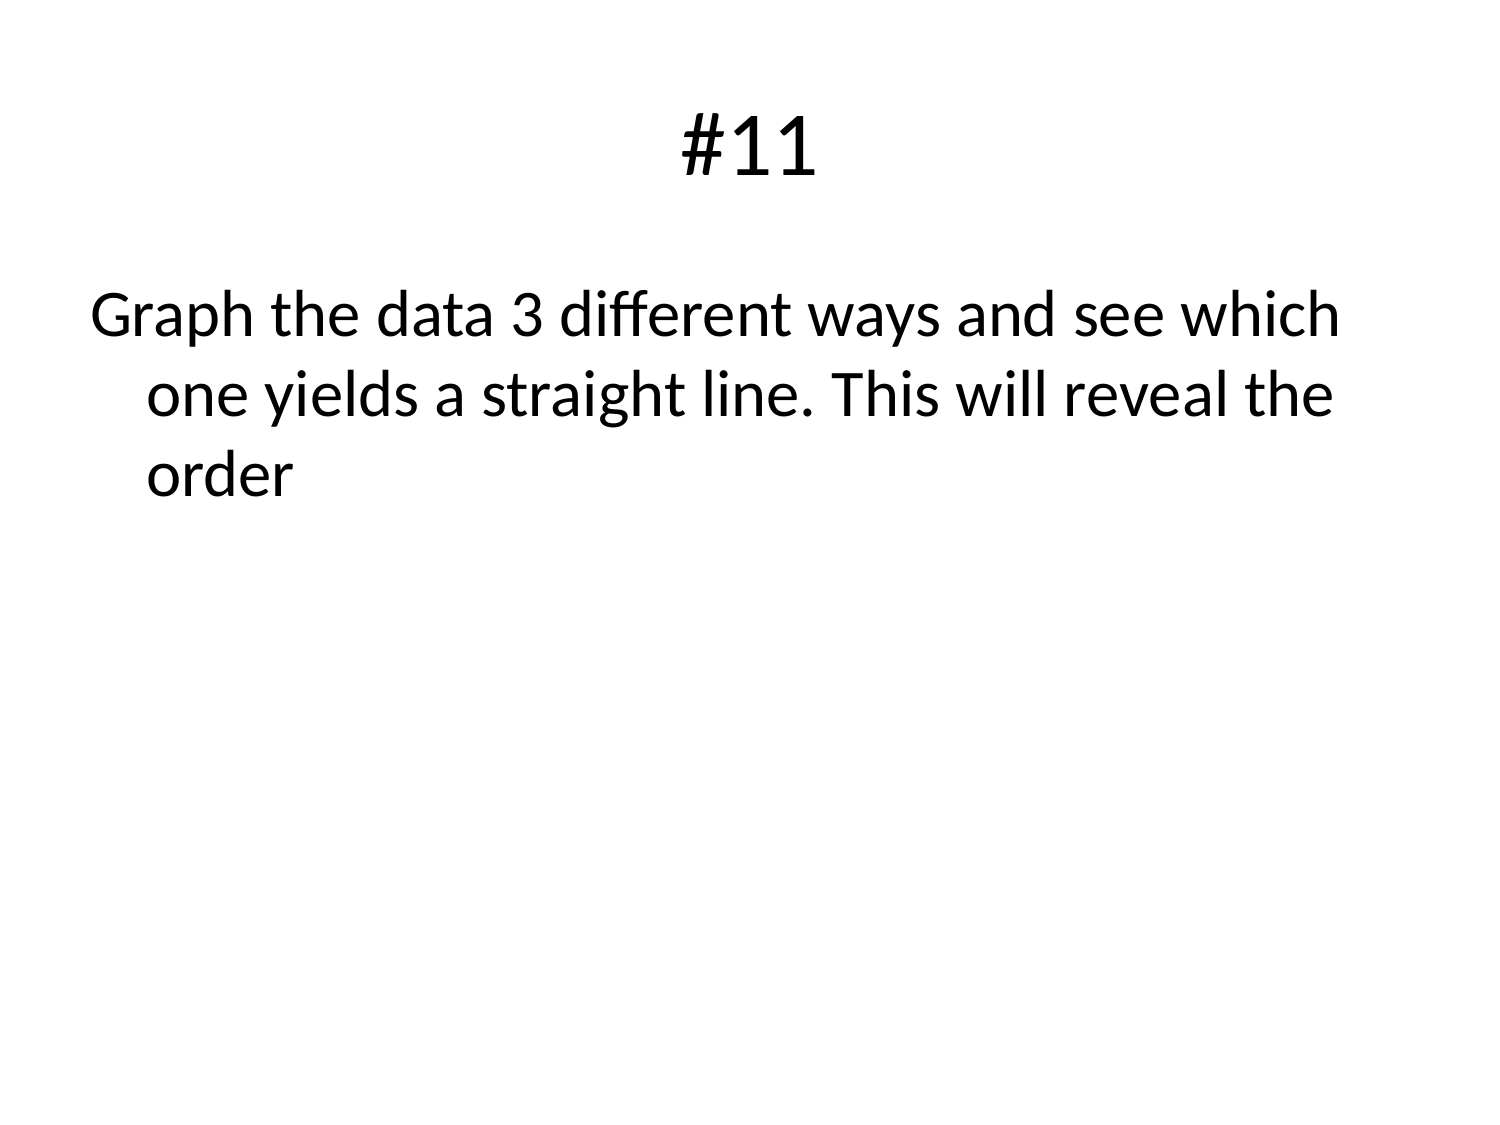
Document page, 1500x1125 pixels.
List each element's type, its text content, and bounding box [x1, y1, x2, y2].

list Graph the data 3 different ways and see which one yields a straight line. This will reveal the order [74, 262, 1426, 1006]
title #11 [74, 44, 1426, 233]
